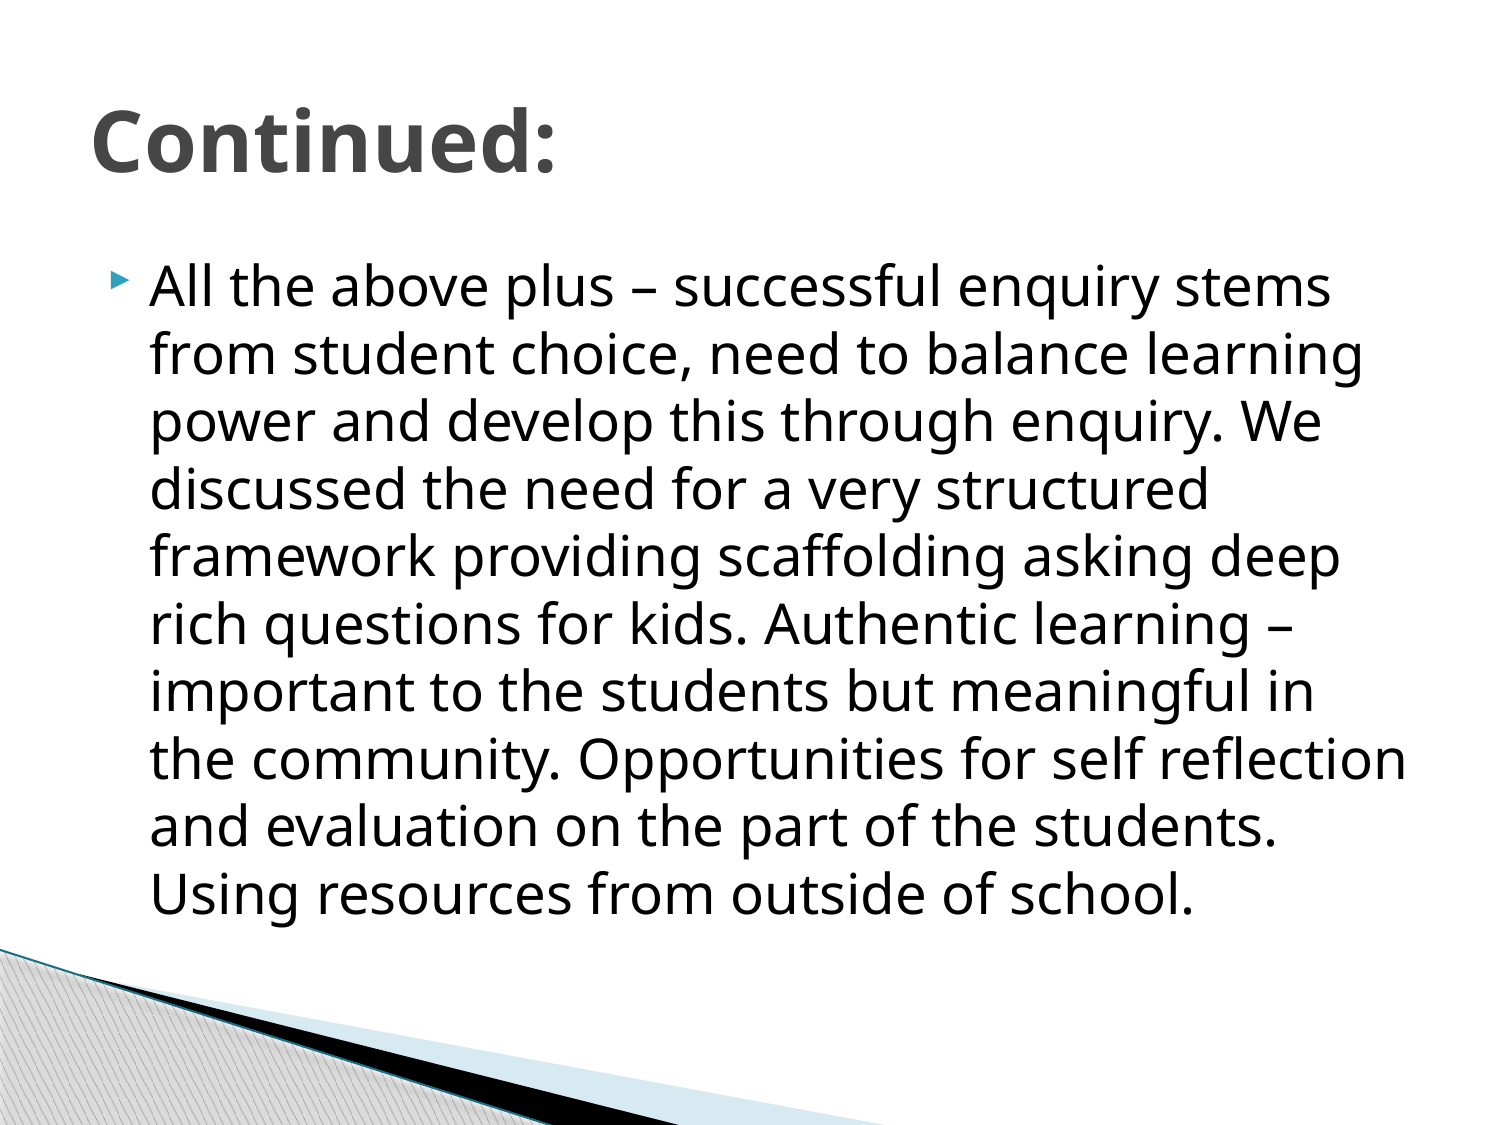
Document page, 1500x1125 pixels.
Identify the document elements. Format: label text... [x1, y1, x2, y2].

list All the above plus – successful enquiry stems from student choice, need to balance learning power and develop this through enquiry. We discussed the need for a very structured framework providing scaffolding asking deep rich questions for kids. Authentic learning –important to the students but meaningful in the community. Opportunities for self reflection and evaluation on the part of the students. Using resources from outside of school. [75, 243, 1425, 986]
title Continued: [75, 45, 1425, 233]
